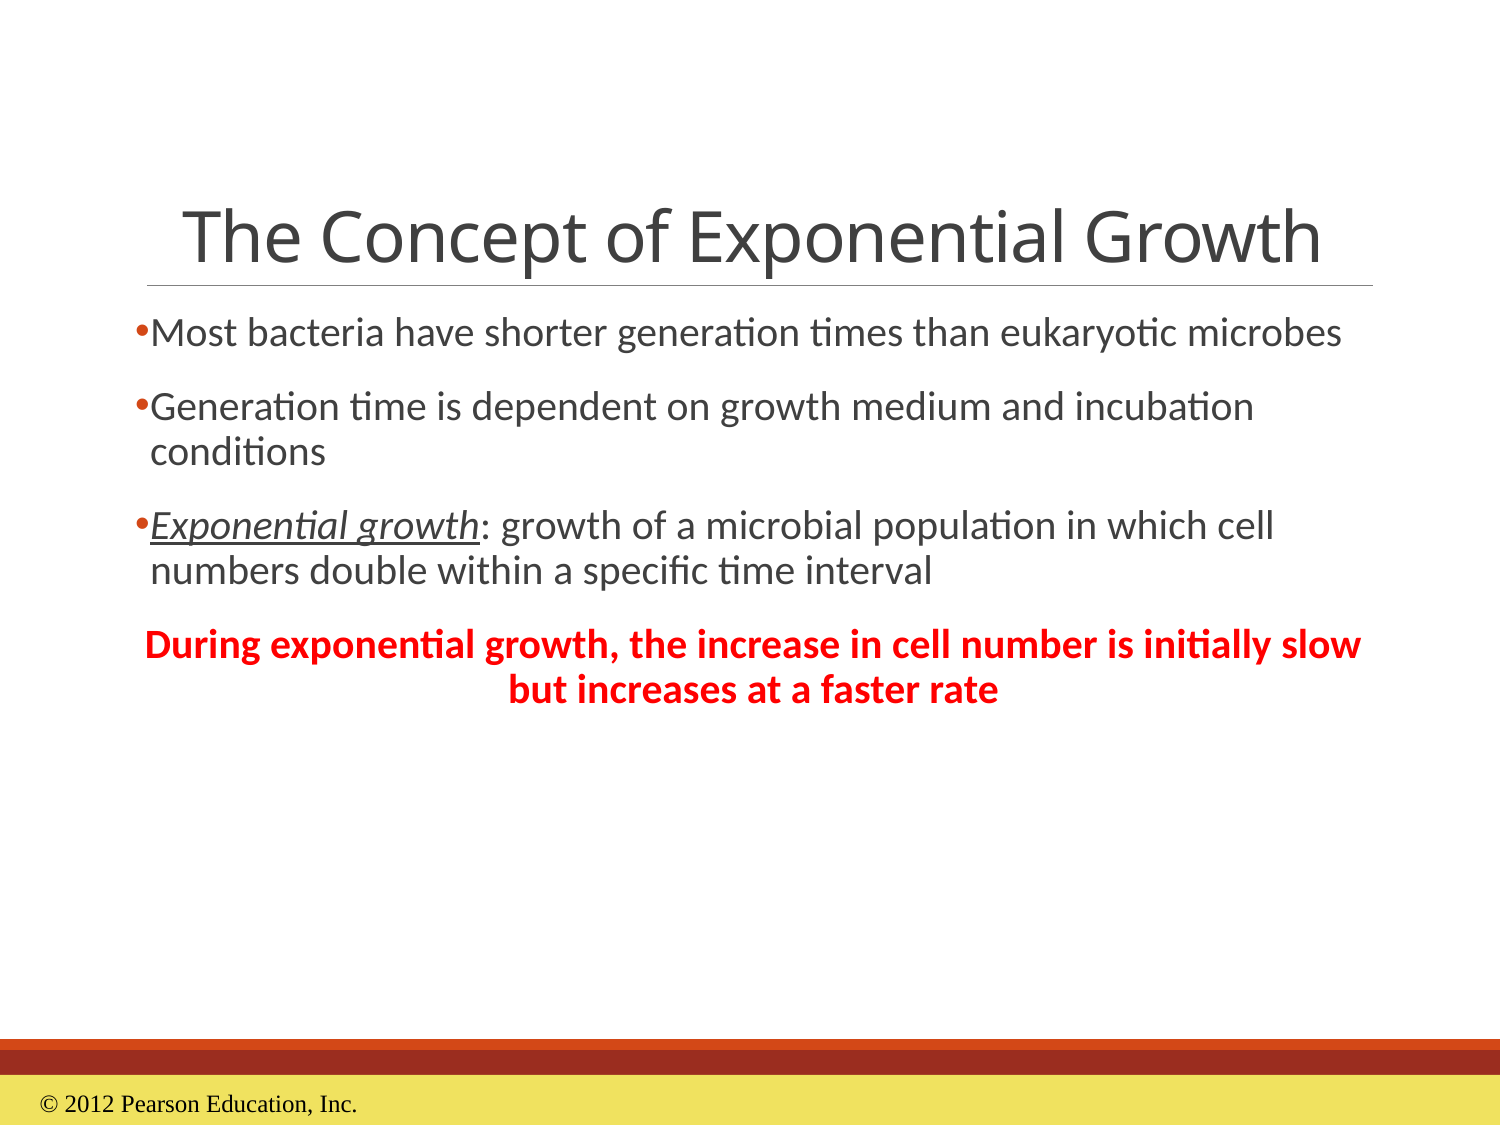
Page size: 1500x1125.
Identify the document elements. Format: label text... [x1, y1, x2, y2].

title The Concept of Exponential Growth [135, 47, 1373, 285]
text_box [0, 1074, 1500, 1125]
list Most bacteria have shorter generation times than eukaryotic microbes Generation time is dependent on growth medium and incubation conditions Exponential growth: growth of a microbial population in which cell numbers double within a specific time interval During exponential growth, the increase in cell number is initially slow but increases at a faster rate [135, 302, 1373, 963]
